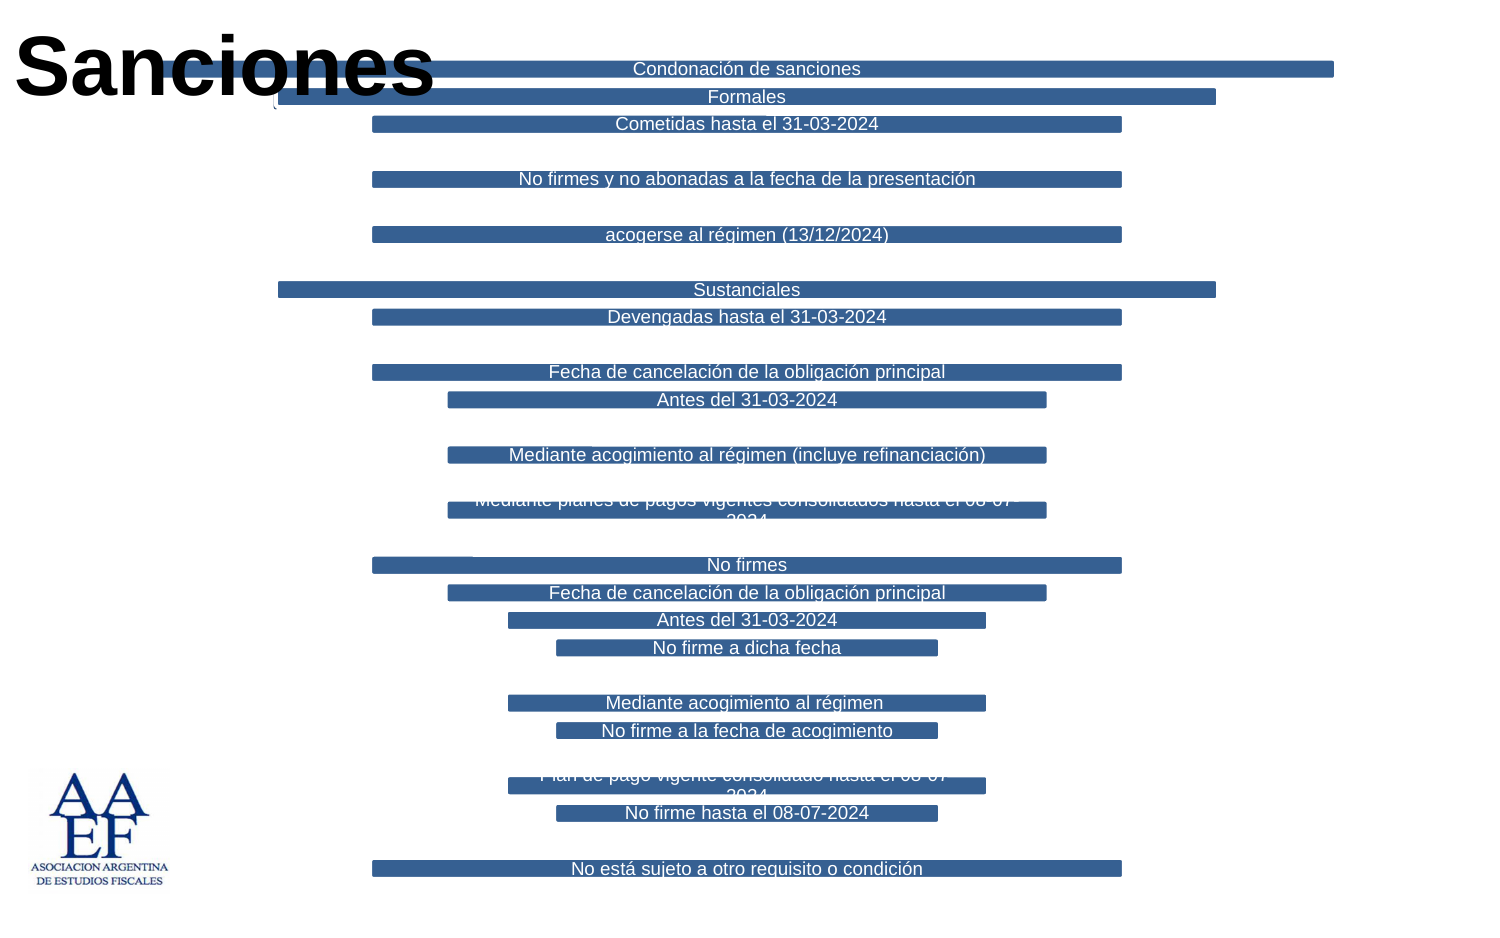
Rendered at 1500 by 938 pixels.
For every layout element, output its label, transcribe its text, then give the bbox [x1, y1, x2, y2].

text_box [10, 58, 1484, 935]
text_box Sanciones [0, 3, 459, 120]
picture [28, 768, 171, 895]
